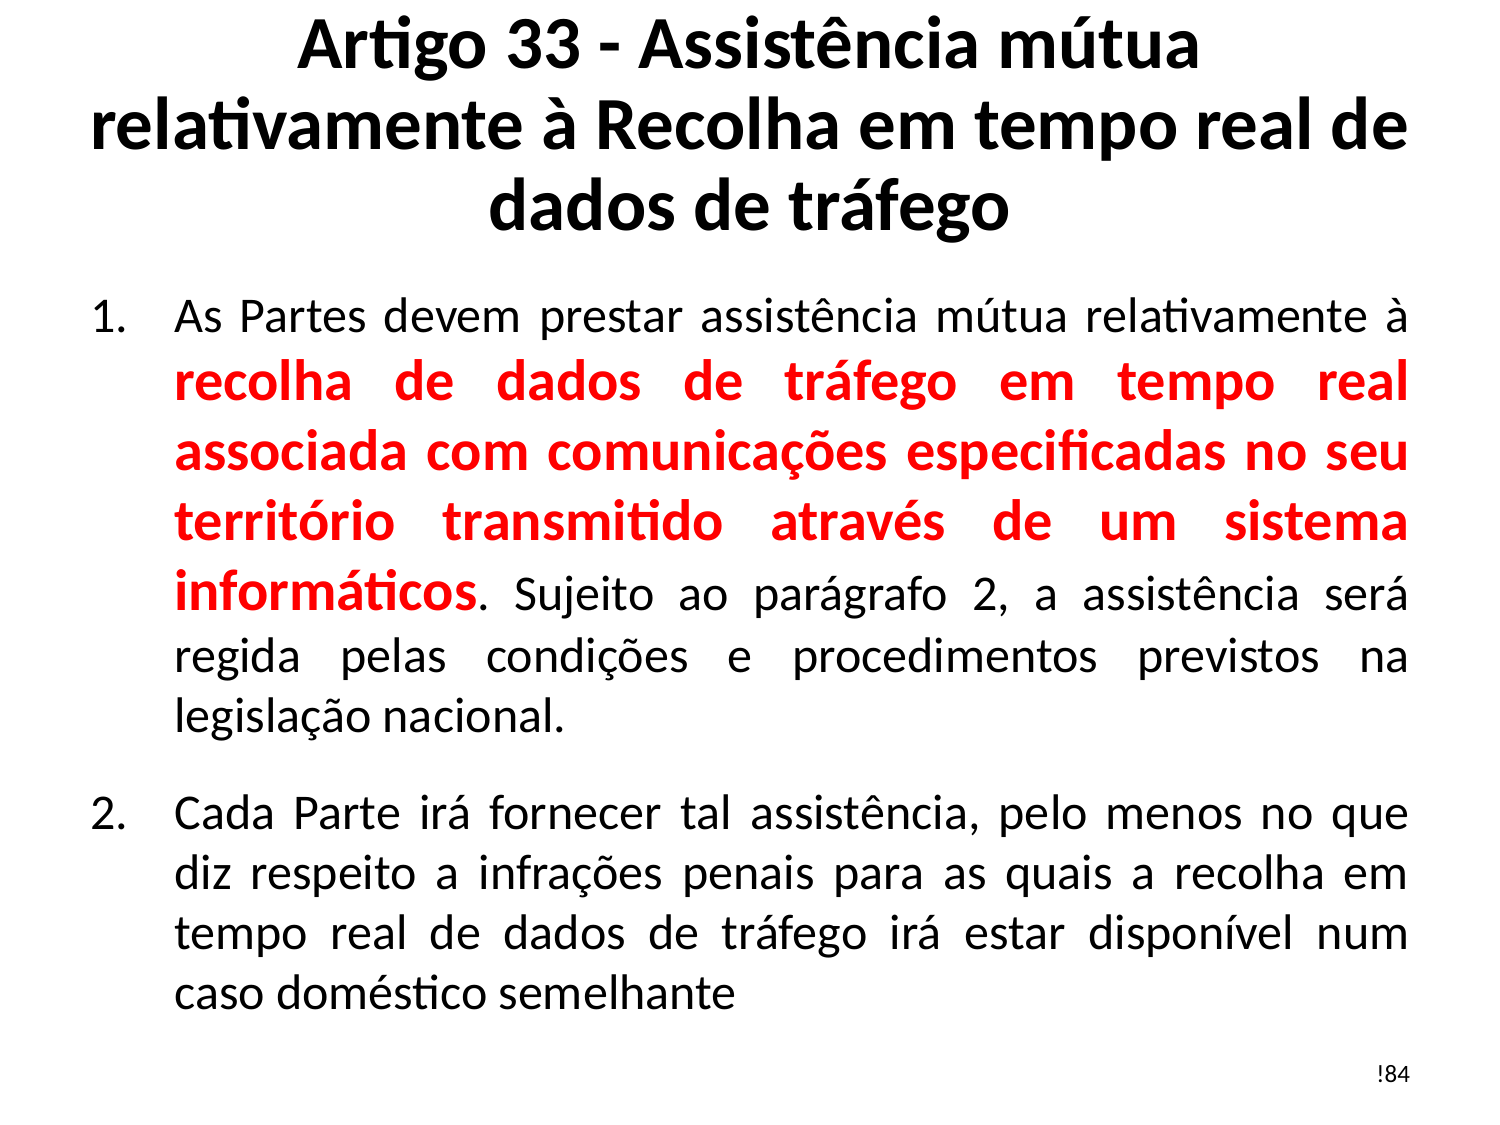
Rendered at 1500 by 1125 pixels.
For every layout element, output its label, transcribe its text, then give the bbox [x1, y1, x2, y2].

slide_number !84 [1074, 1042, 1425, 1103]
text_box As Partes devem prestar assistência mútua relativamente à recolha de dados de tráfego em tempo real associada com comunicações especificadas no seu território transmitido através de um sistema informáticos. Sujeito ao parágrafo 2, a assistência será regida pelas condições e procedimentos previstos na legislação nacional. Cada Parte irá fornecer tal assistência, pelo menos no que diz respeito a infrações penais para as quais a recolha em tempo real de dados de tráfego irá estar disponível num caso doméstico semelhante [74, 274, 1425, 1039]
title Artigo 33 - Assistência mútua relativamente à Recolha em tempo real de dados de tráfego [75, 45, 1425, 206]
